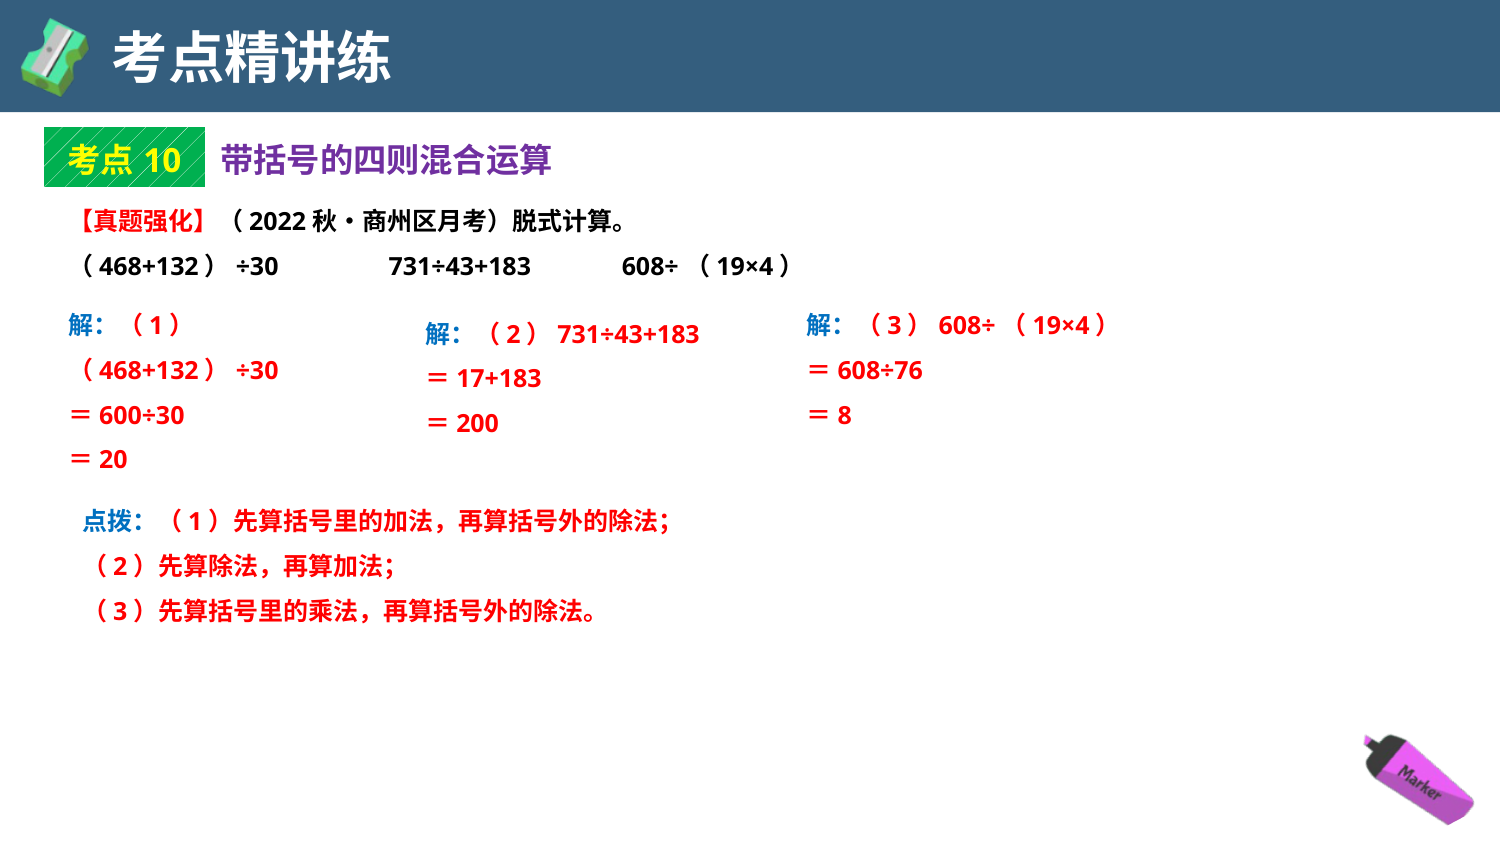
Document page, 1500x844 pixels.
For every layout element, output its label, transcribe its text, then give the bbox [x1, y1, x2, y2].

text_box [0, 0, 1500, 113]
picture [1344, 700, 1479, 844]
text_box 考点精讲练 [106, 9, 416, 104]
picture [14, 17, 100, 103]
text_box 点拨：（1）先算括号里的加法，再算括号外的除法； （2）先算除法，再算加法； （3）先算括号里的乘法，再算括号外的除法。 [67, 483, 1314, 554]
table_header 考点10 [44, 127, 205, 187]
text_box 解：（1）（468+132）÷30 ＝600÷30 ＝20 [53, 287, 406, 482]
table_header 带括号的四则混合运算 [206, 127, 738, 187]
text_box 【真题强化】（2022秋•商州区月考）脱式计算。 （468+132）÷30 731÷43+183 608÷（19×4） [53, 183, 1384, 349]
text_box 解：（2）731÷43+183 ＝17+183 ＝200 [410, 295, 763, 446]
text_box 解：（3）608÷（19×4） ＝608÷76 ＝8 [791, 287, 1145, 437]
